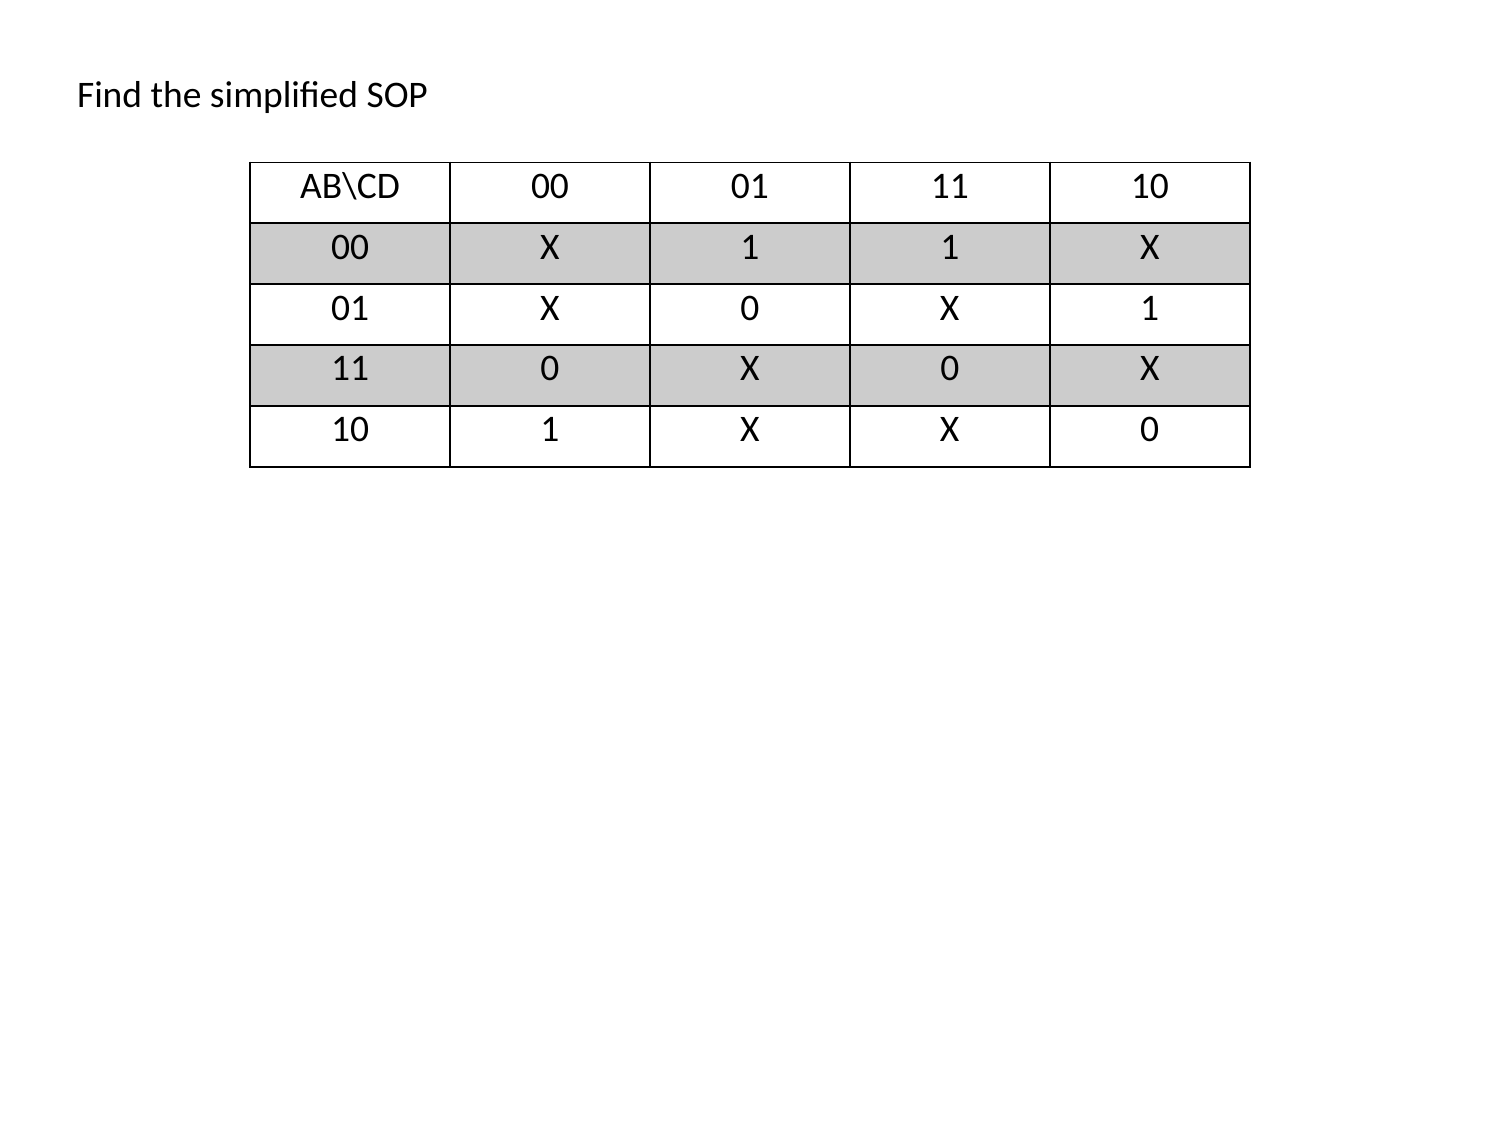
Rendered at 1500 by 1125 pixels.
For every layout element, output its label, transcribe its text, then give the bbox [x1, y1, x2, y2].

table_header 10 [1051, 163, 1249, 222]
table_header 01 [651, 163, 849, 222]
table_header AB\CD [251, 163, 449, 222]
table_cell 10 [251, 407, 449, 466]
table_header 11 [851, 163, 1049, 222]
table_cell 0 [1051, 407, 1249, 466]
table_cell X [1051, 224, 1249, 283]
table_cell 1 [1051, 285, 1249, 344]
table_cell X [651, 346, 849, 405]
table_cell 11 [251, 346, 449, 405]
table_cell 01 [251, 285, 449, 344]
table_cell X [851, 407, 1049, 466]
table_cell 1 [651, 224, 849, 283]
table_cell 0 [851, 346, 1049, 405]
table_cell 0 [651, 285, 849, 344]
table_cell 00 [251, 224, 449, 283]
table_cell X [451, 285, 649, 344]
table_header 00 [451, 163, 649, 222]
table_cell X [451, 224, 649, 283]
table_cell X [851, 285, 1049, 344]
text_box Find the simplified SOP [62, 62, 1413, 123]
table_cell 0 [451, 346, 649, 405]
table_cell 1 [451, 407, 649, 466]
table_cell X [1051, 346, 1249, 405]
table_cell 1 [851, 224, 1049, 283]
table_cell X [651, 407, 849, 466]
